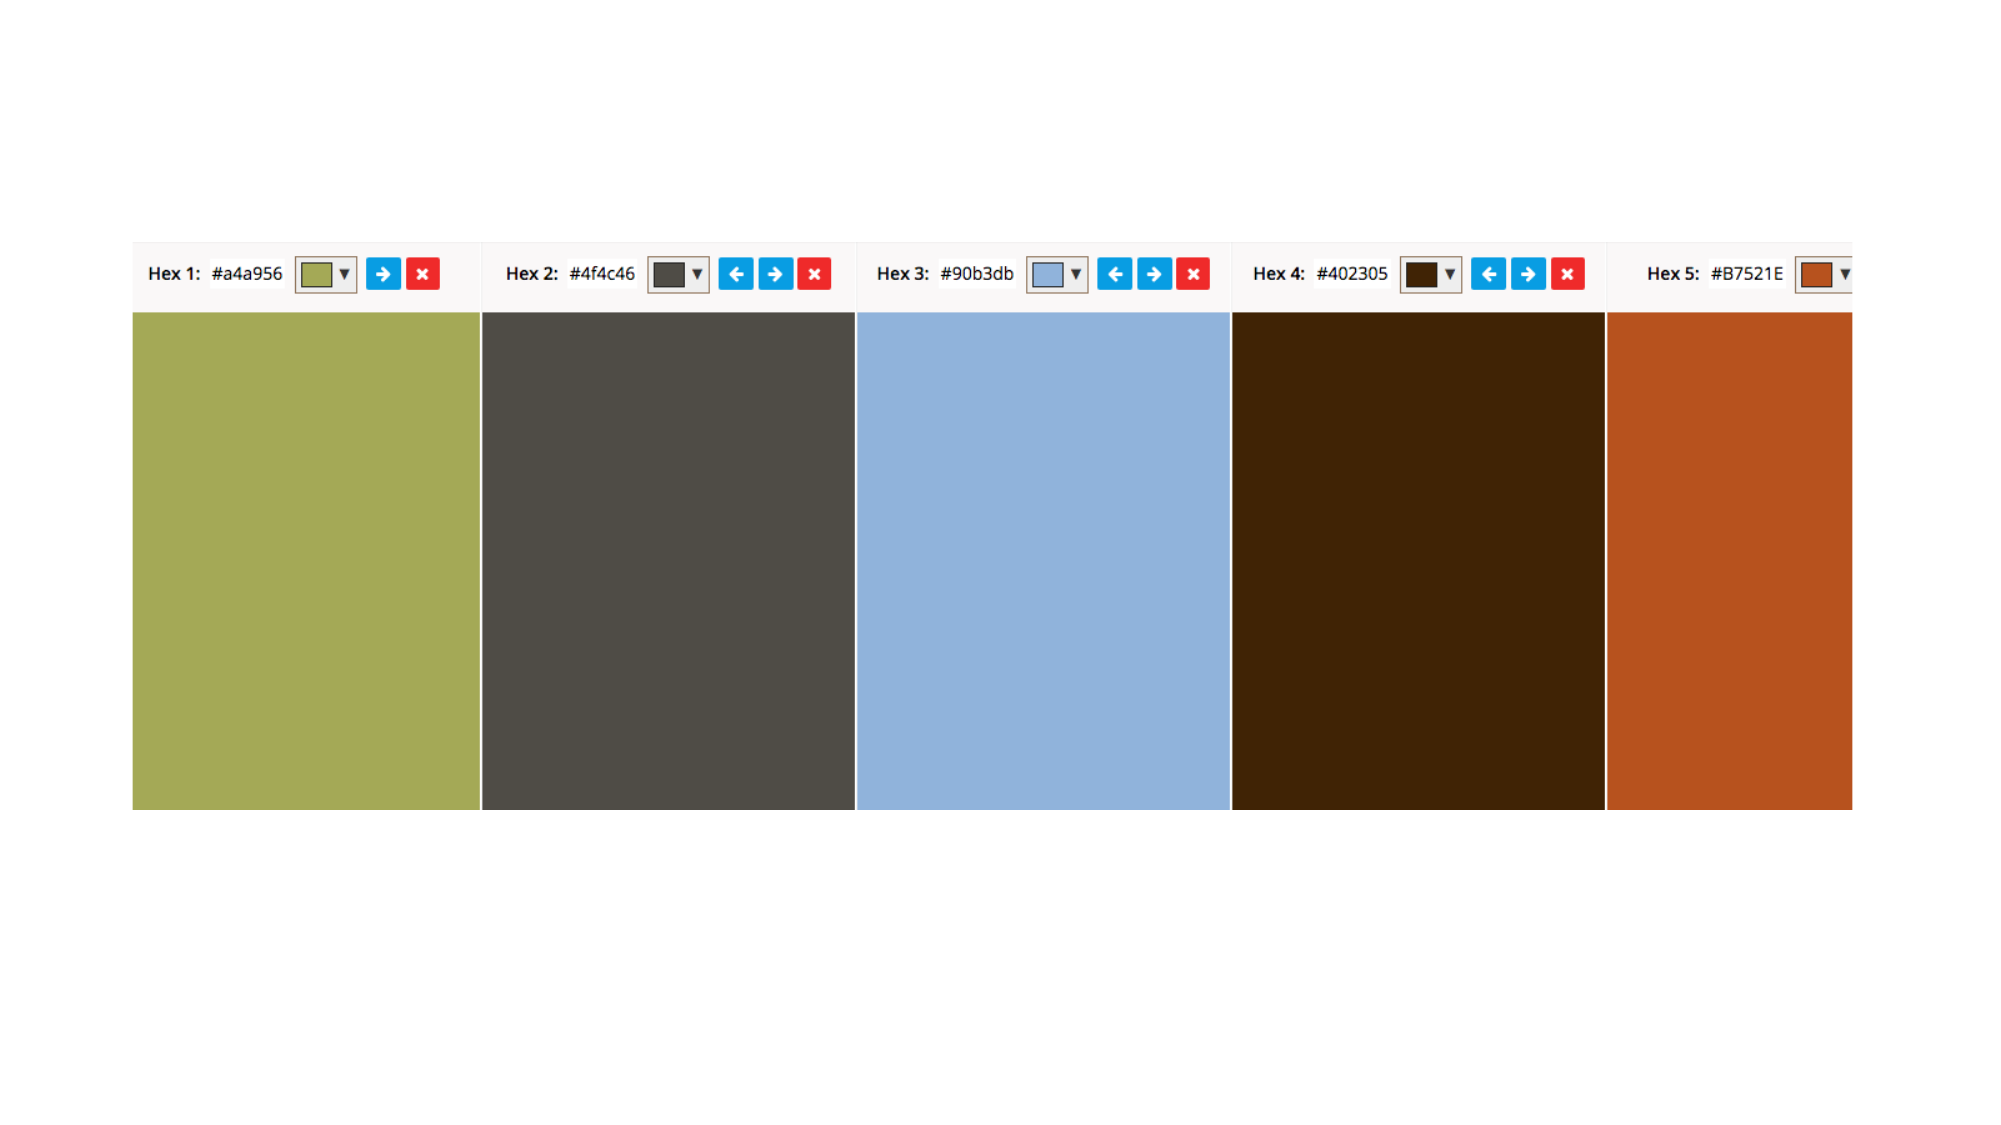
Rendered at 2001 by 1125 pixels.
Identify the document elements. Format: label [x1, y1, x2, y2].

picture [132, 242, 1853, 810]
